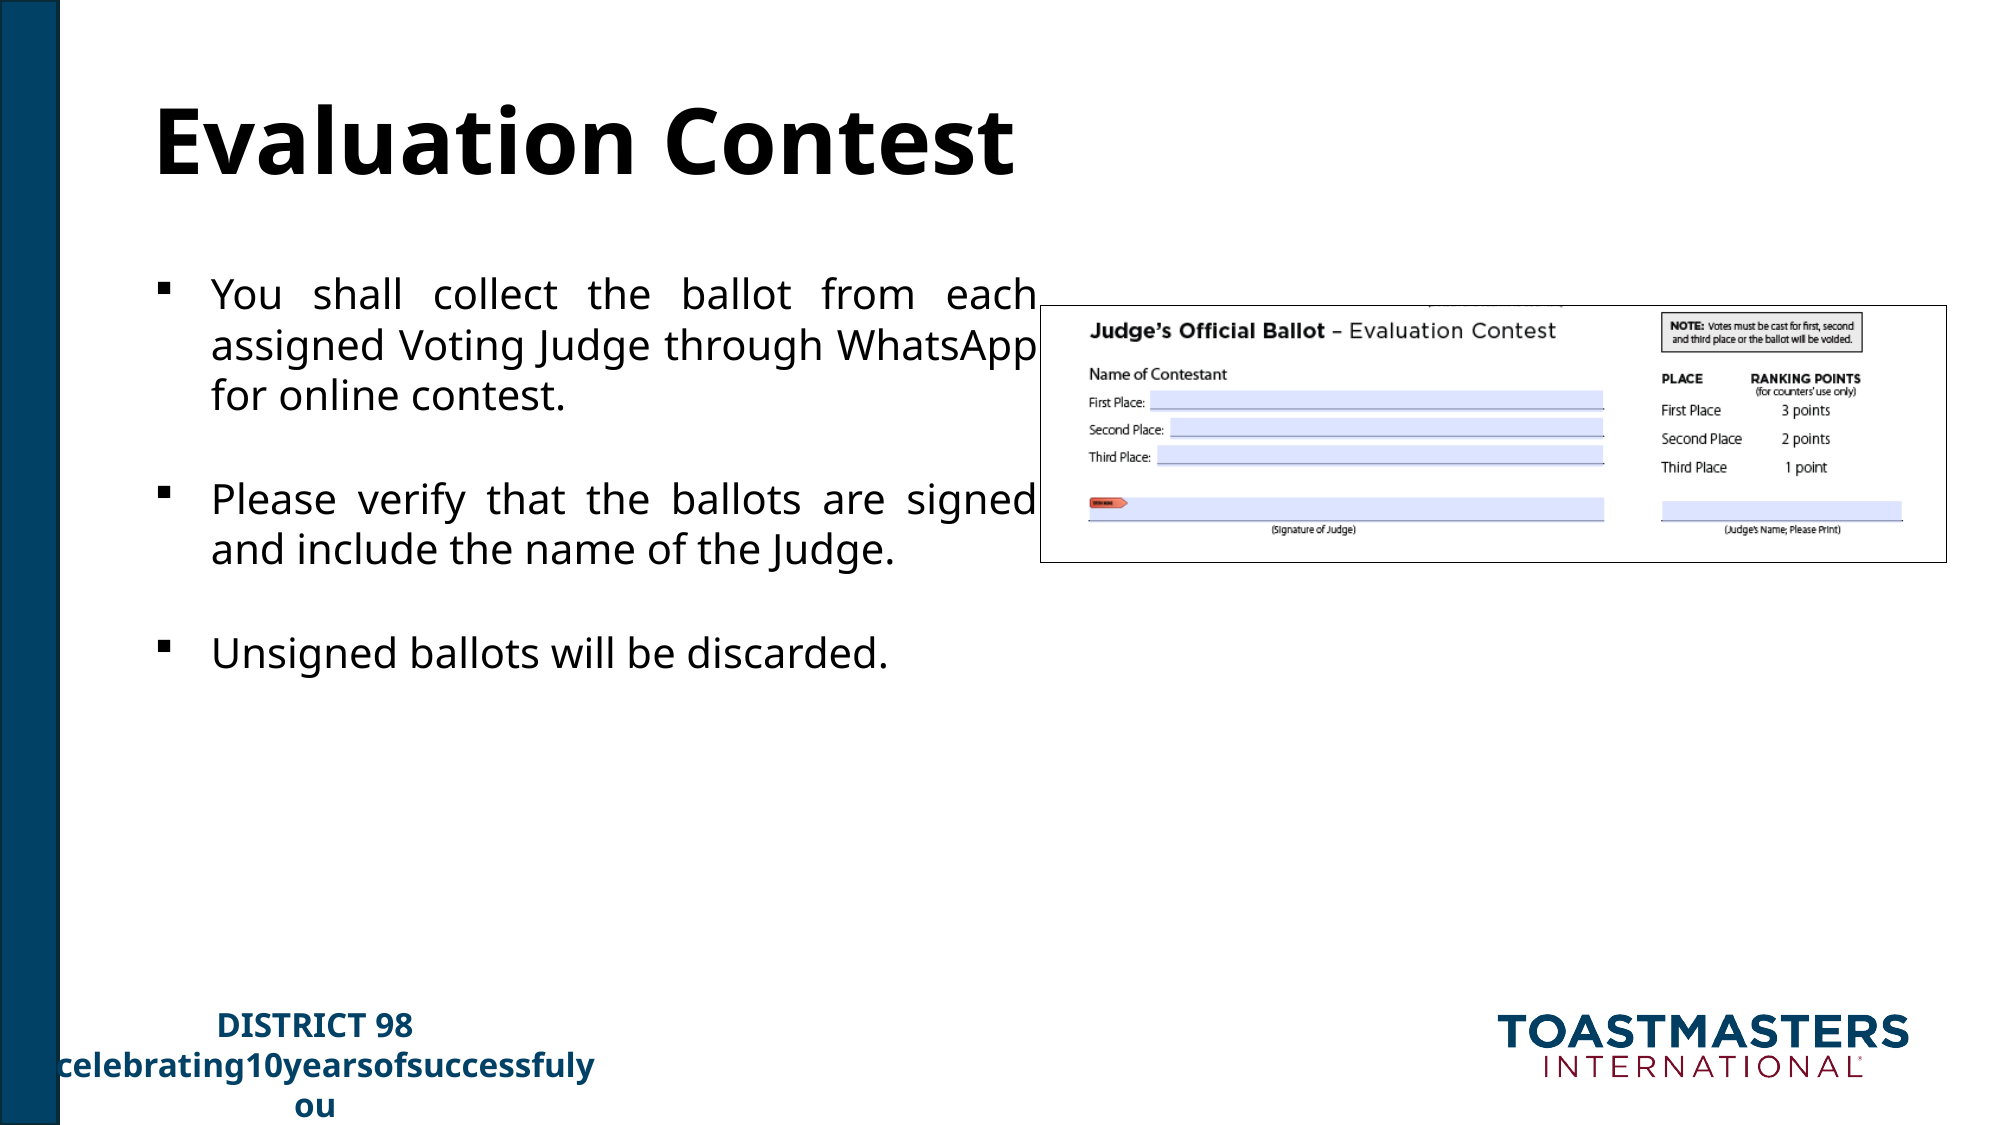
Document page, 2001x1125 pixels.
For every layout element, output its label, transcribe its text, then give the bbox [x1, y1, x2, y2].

picture [1383, 631, 2000, 1125]
list You shall collect the ballot from each assigned Voting Judge through WhatsApp for online contest. Please verify that the ballots are signed and include the name of the Judge. Unsigned ballots will be discarded. [137, 260, 1057, 950]
picture [1039, 304, 1948, 563]
text_box DISTRICT 98 #celebrating10yearsofsuccessfulyou [10, 996, 620, 1125]
text_box [0, 0, 60, 1125]
title Evaluation Contest [137, 59, 1944, 229]
